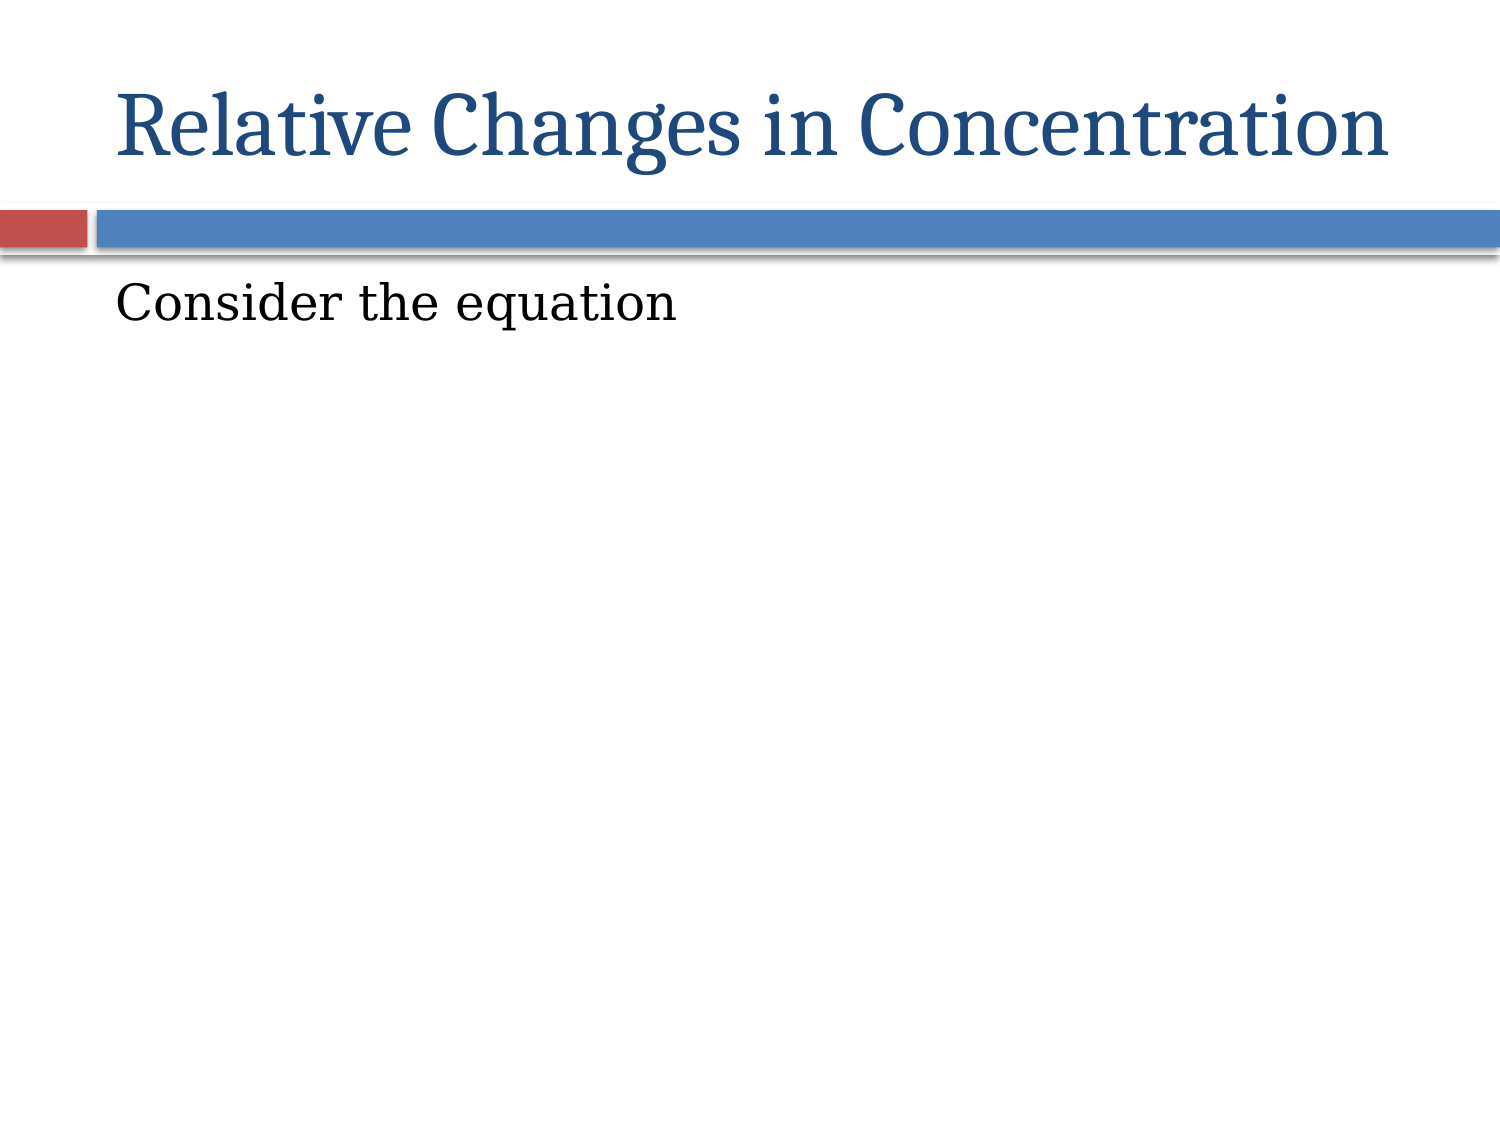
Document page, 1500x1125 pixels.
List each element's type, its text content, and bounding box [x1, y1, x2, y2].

title Relative Changes in Concentration [100, 37, 1438, 200]
